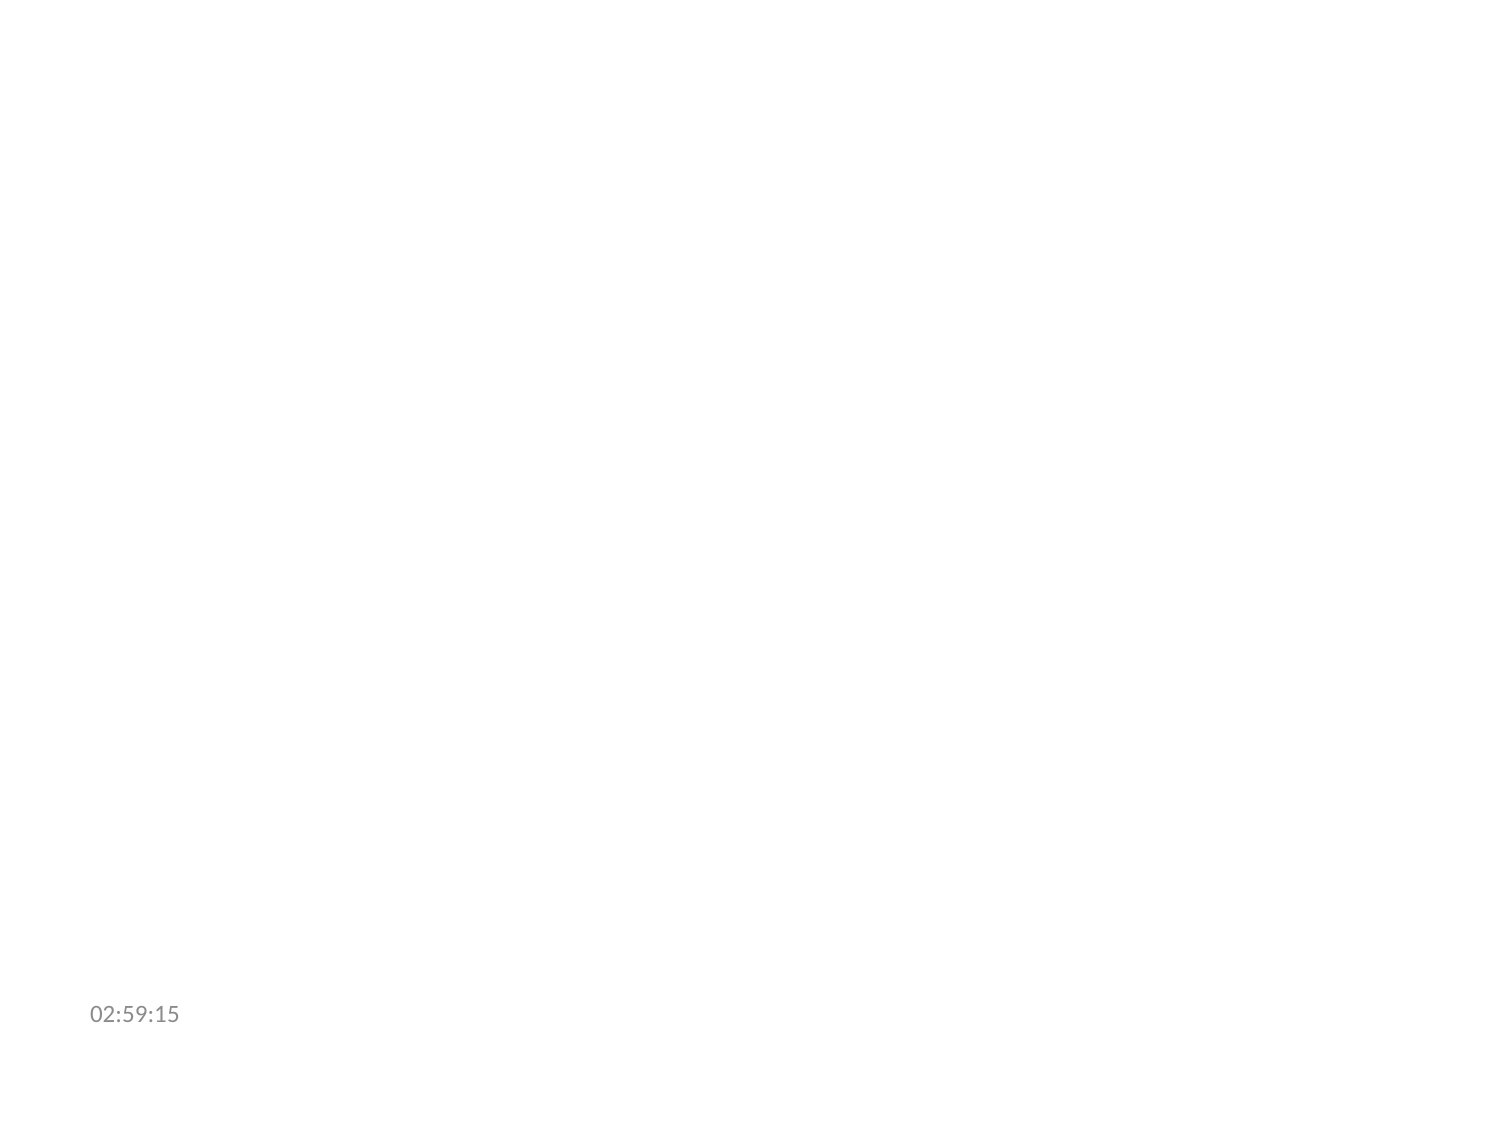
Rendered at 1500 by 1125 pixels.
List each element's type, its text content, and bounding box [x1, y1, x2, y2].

text_box 15:35:09 [75, 982, 425, 1043]
